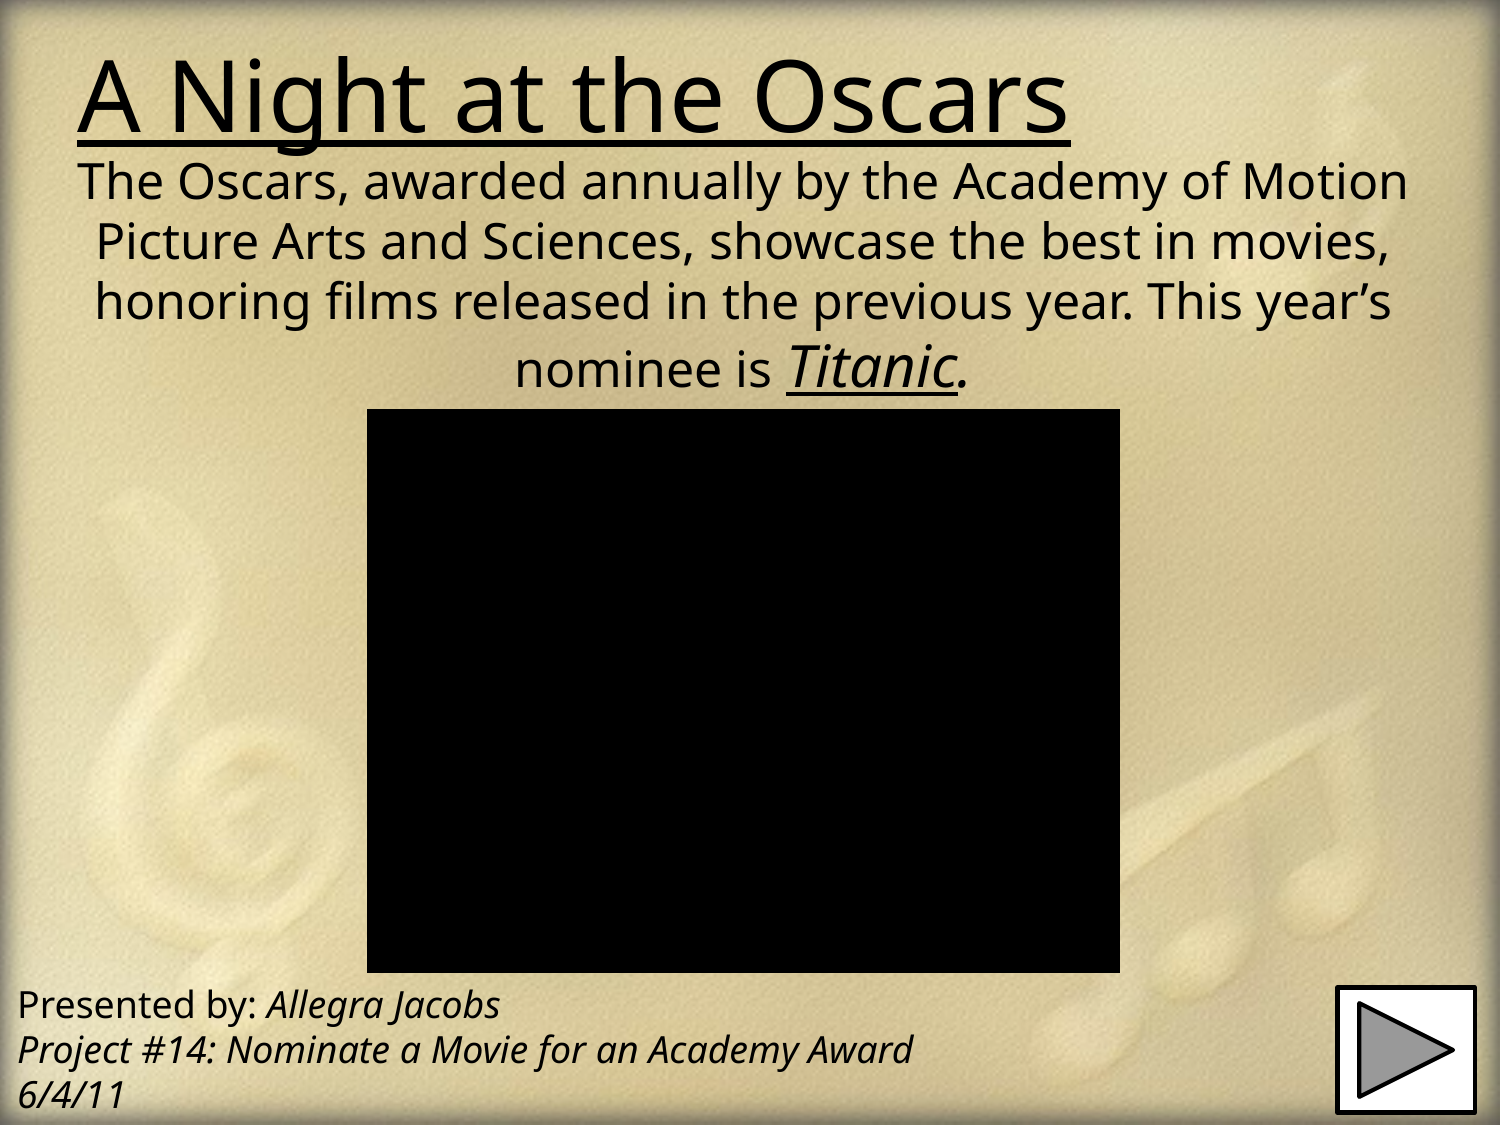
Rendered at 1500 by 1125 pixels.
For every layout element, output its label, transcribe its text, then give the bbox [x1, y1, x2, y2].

text_box Presented by: Allegra Jacobs Project #14: Nominate a Movie for an Academy Award 6/4/11 [2, 973, 1040, 1124]
text_box The Oscars, awarded annually by the Academy of Motion Picture Arts and Sciences, showcase the best in movies, honoring films released in the previous year. This year’s nominee is Titanic. [37, 141, 1450, 407]
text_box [366, 408, 1121, 974]
text_box [1335, 985, 1477, 1115]
text_box A Night at the Oscars [62, 24, 1425, 141]
